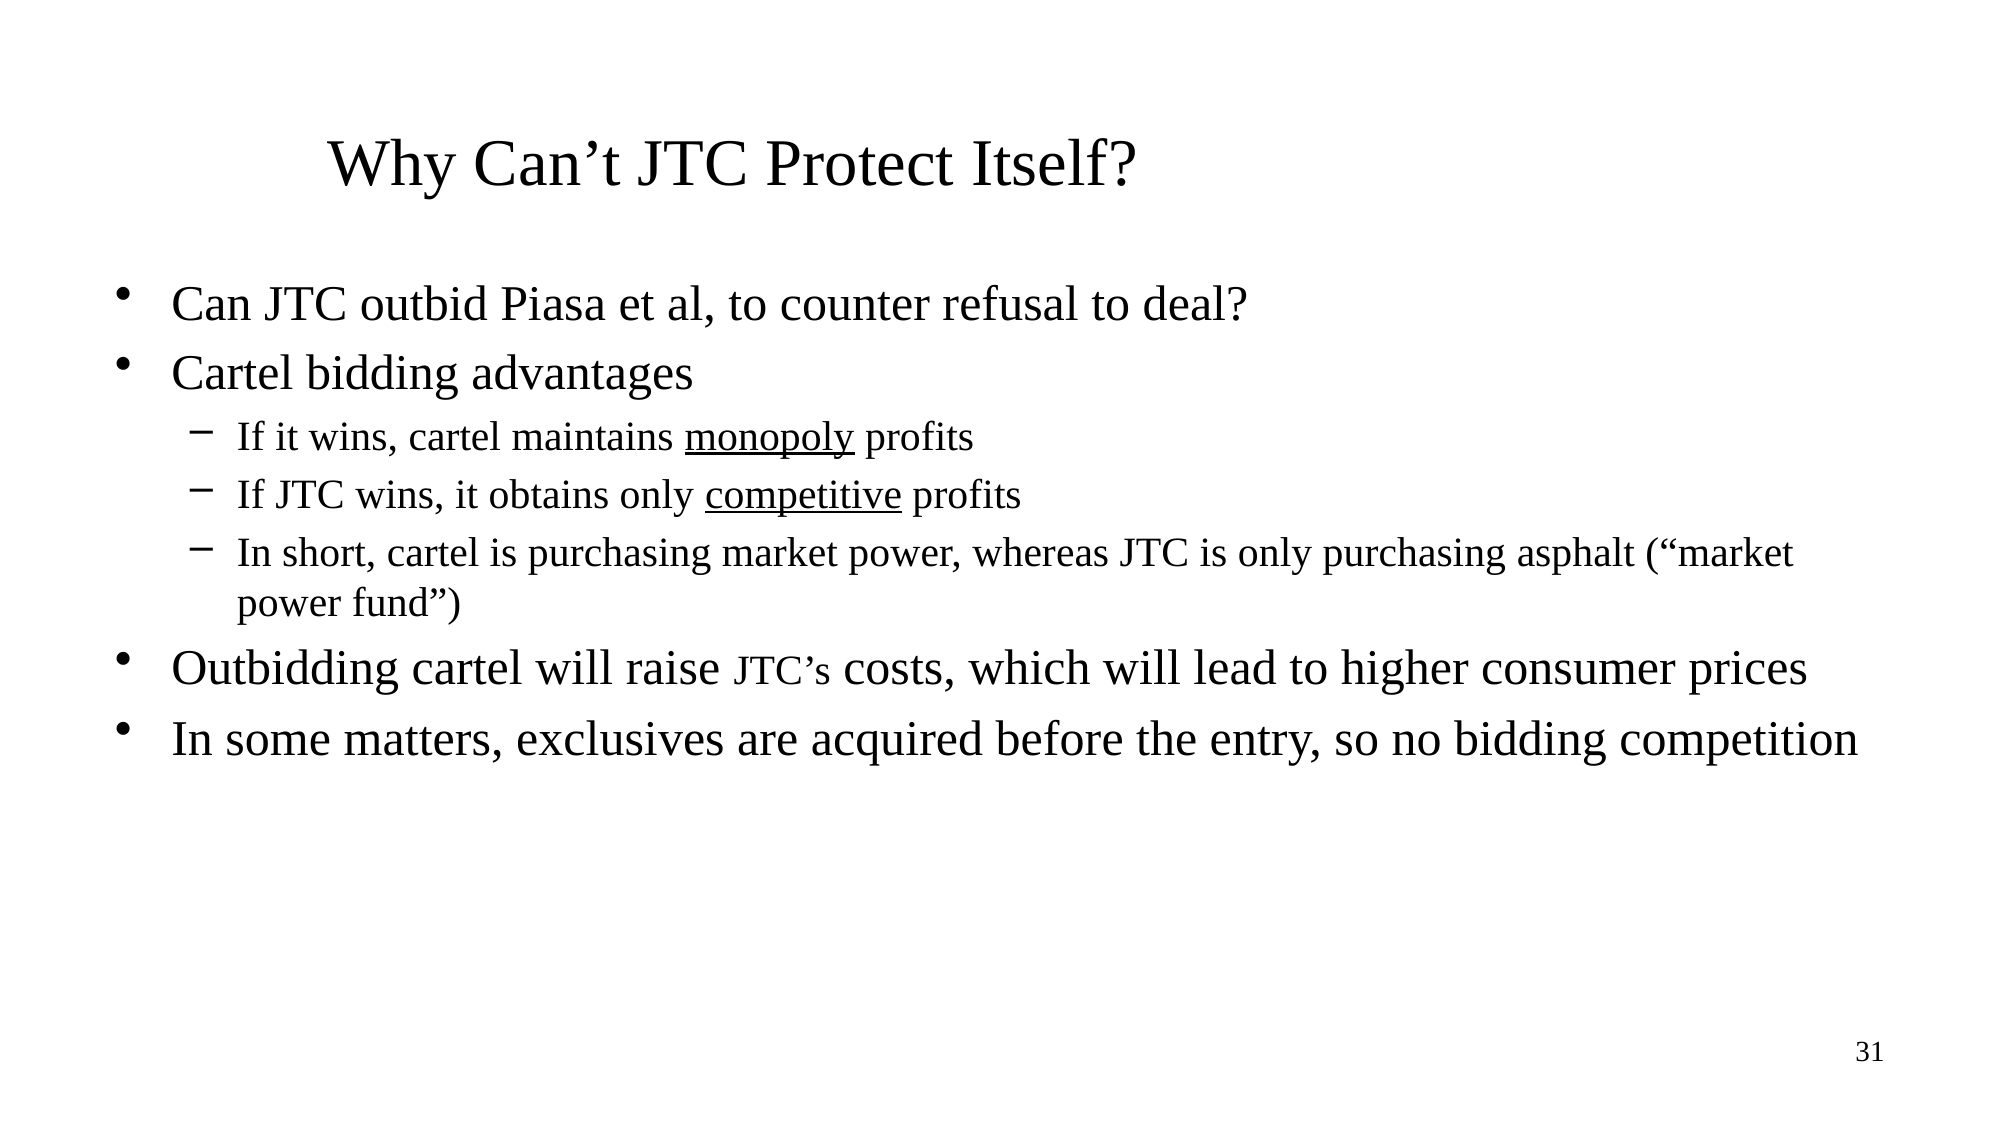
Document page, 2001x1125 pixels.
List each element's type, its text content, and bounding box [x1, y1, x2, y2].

slide_number 31 [1433, 1024, 1901, 1103]
title Why Can’t JTC Protect Itself? [312, 65, 1538, 253]
list Can JTC outbid Piasa et al, to counter refusal to deal? Cartel bidding advantages If it wins, cartel maintains monopoly profits If JTC wins, it obtains only competitive profits In short, cartel is purchasing market power, whereas JTC is only purchasing asphalt (“market power fund”) Outbidding cartel will raise JTC’s costs, which will lead to higher consumer prices In some matters, exclusives are acquired before the entry, so no bidding competition [99, 262, 1900, 1005]
